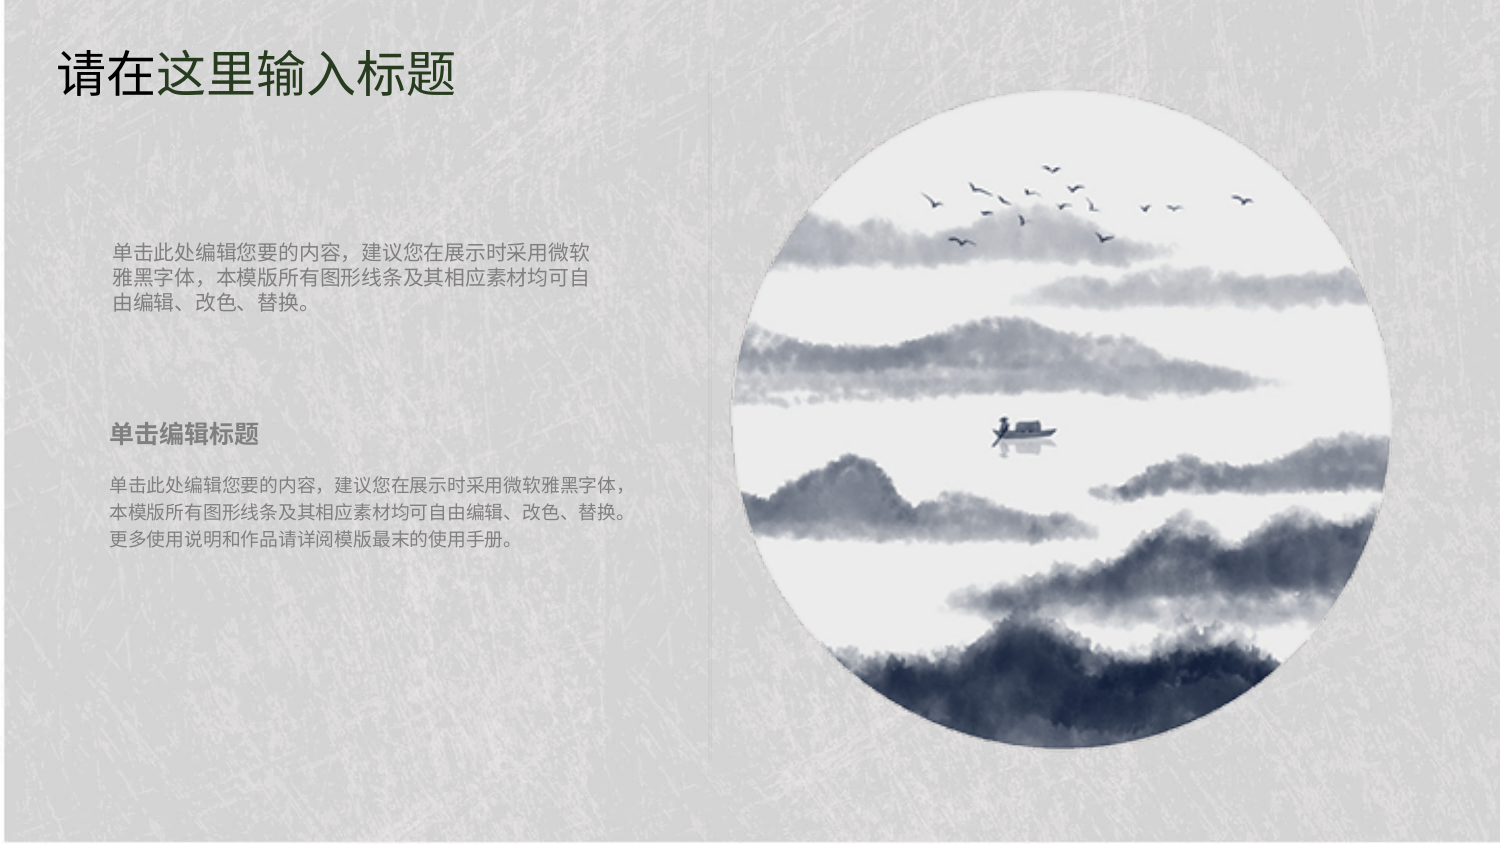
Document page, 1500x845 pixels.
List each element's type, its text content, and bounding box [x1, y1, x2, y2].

picture [0, 0, 1500, 844]
text_box 请在这里输入标题 [45, 36, 647, 109]
text_box 单击此处编辑您要的内容，建议您在展示时采用微软雅黑字体，本模版所有图形线条及其相应素材均可自由编辑、改色、替换。 [101, 233, 605, 321]
text_box 单击此处编辑您要的内容，建议您在展示时采用微软雅黑字体，本模版所有图形线条及其相应素材均可自由编辑、改色、替换。更多使用说明和作品请详阅模版最末的使用手册。 [109, 469, 627, 551]
text_box 单击编辑标题 [109, 418, 448, 449]
